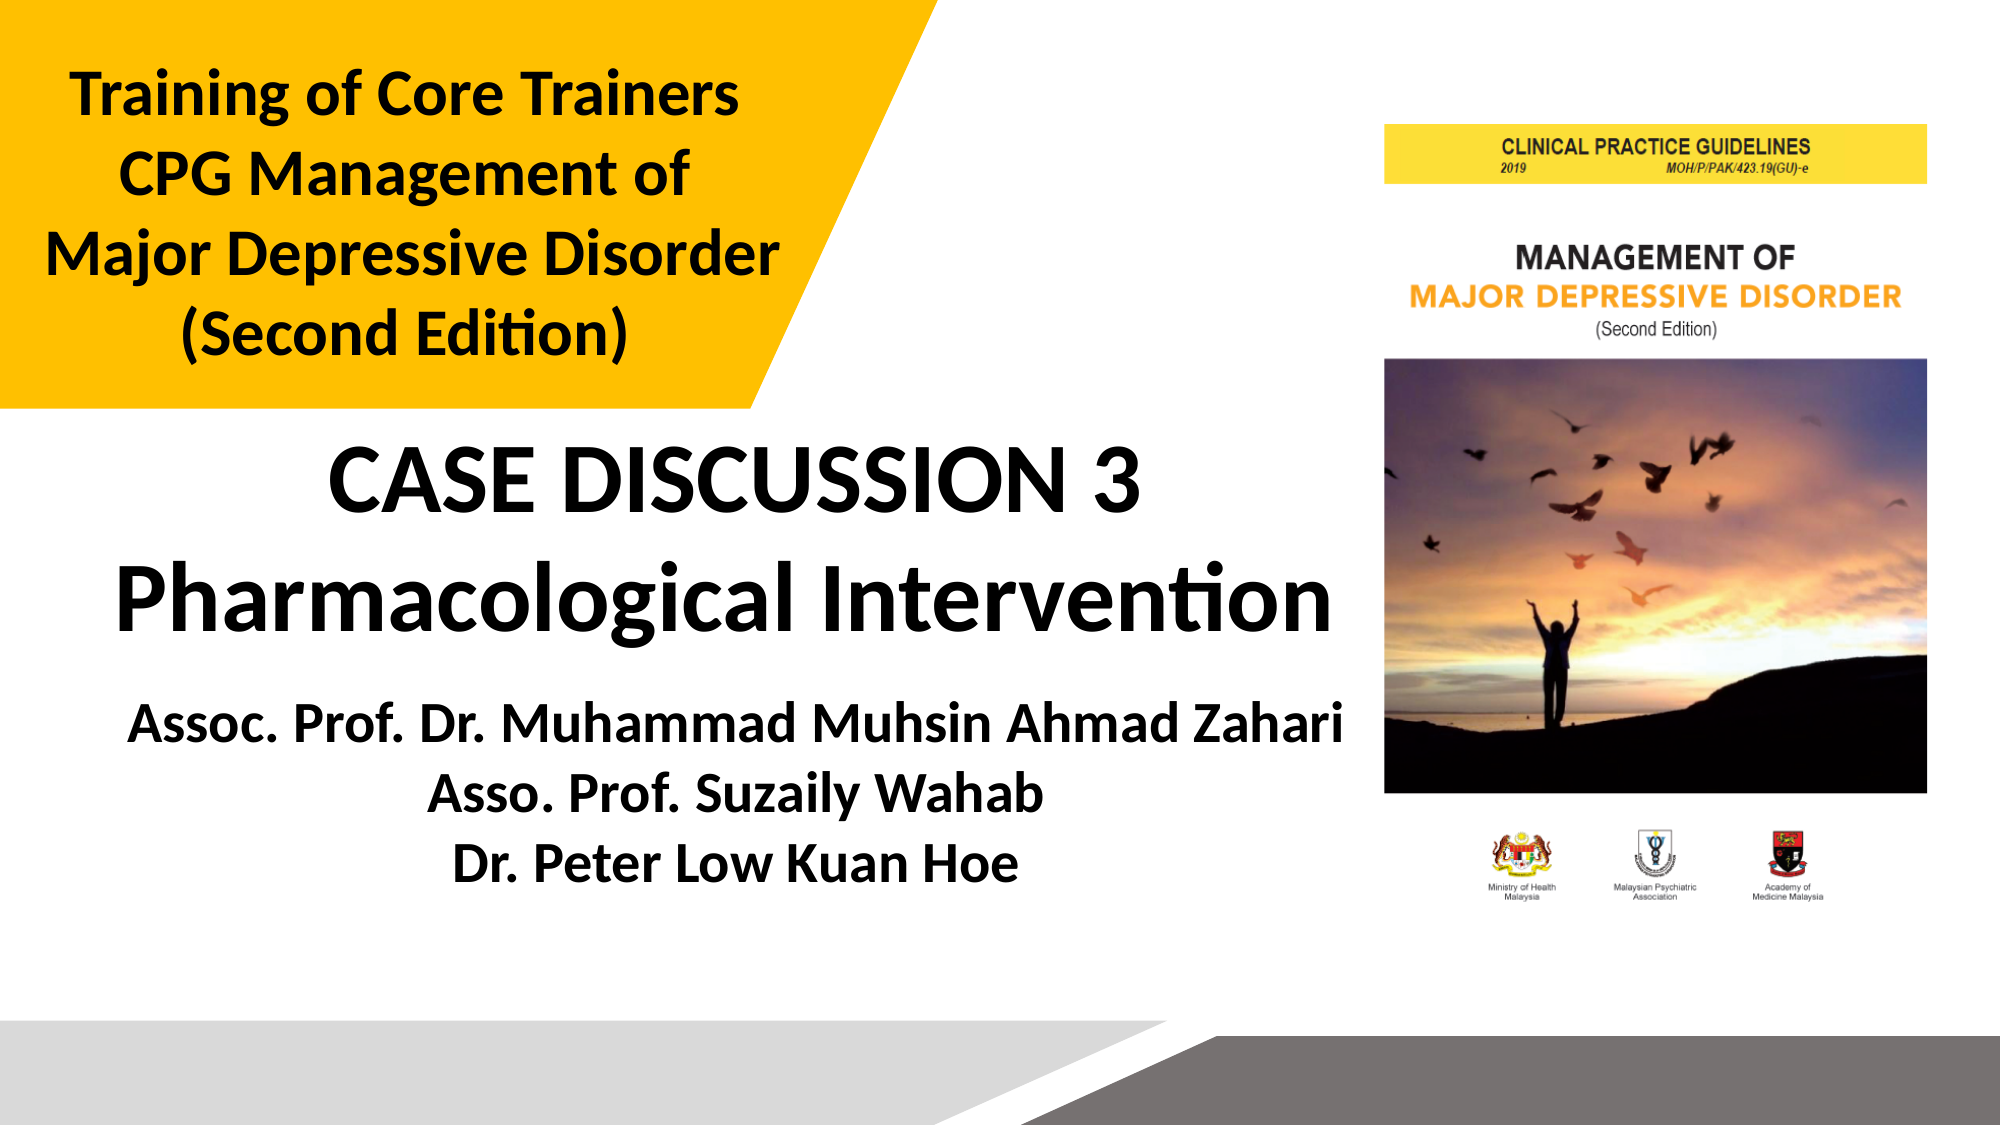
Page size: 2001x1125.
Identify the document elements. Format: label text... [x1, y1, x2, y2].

text_box Assoc. Prof. Dr. Muhammad Muhsin Ahmad Zahari Asso. Prof. Suzaily Wahab Dr. Peter Low Kuan Hoe [45, 677, 1384, 902]
subtitle CASE DISCUSSION 3 Pharmacological Intervention [0, 404, 1384, 677]
text_box [0, 0, 939, 216]
text_box [1020, 1035, 2000, 1125]
text_box [0, 377, 766, 410]
text_box [0, 1019, 1168, 1125]
picture [1384, 124, 1928, 924]
text_box Training of Core Trainers CPG Management of Major Depressive Disorder (Second Edition) [0, 41, 840, 377]
